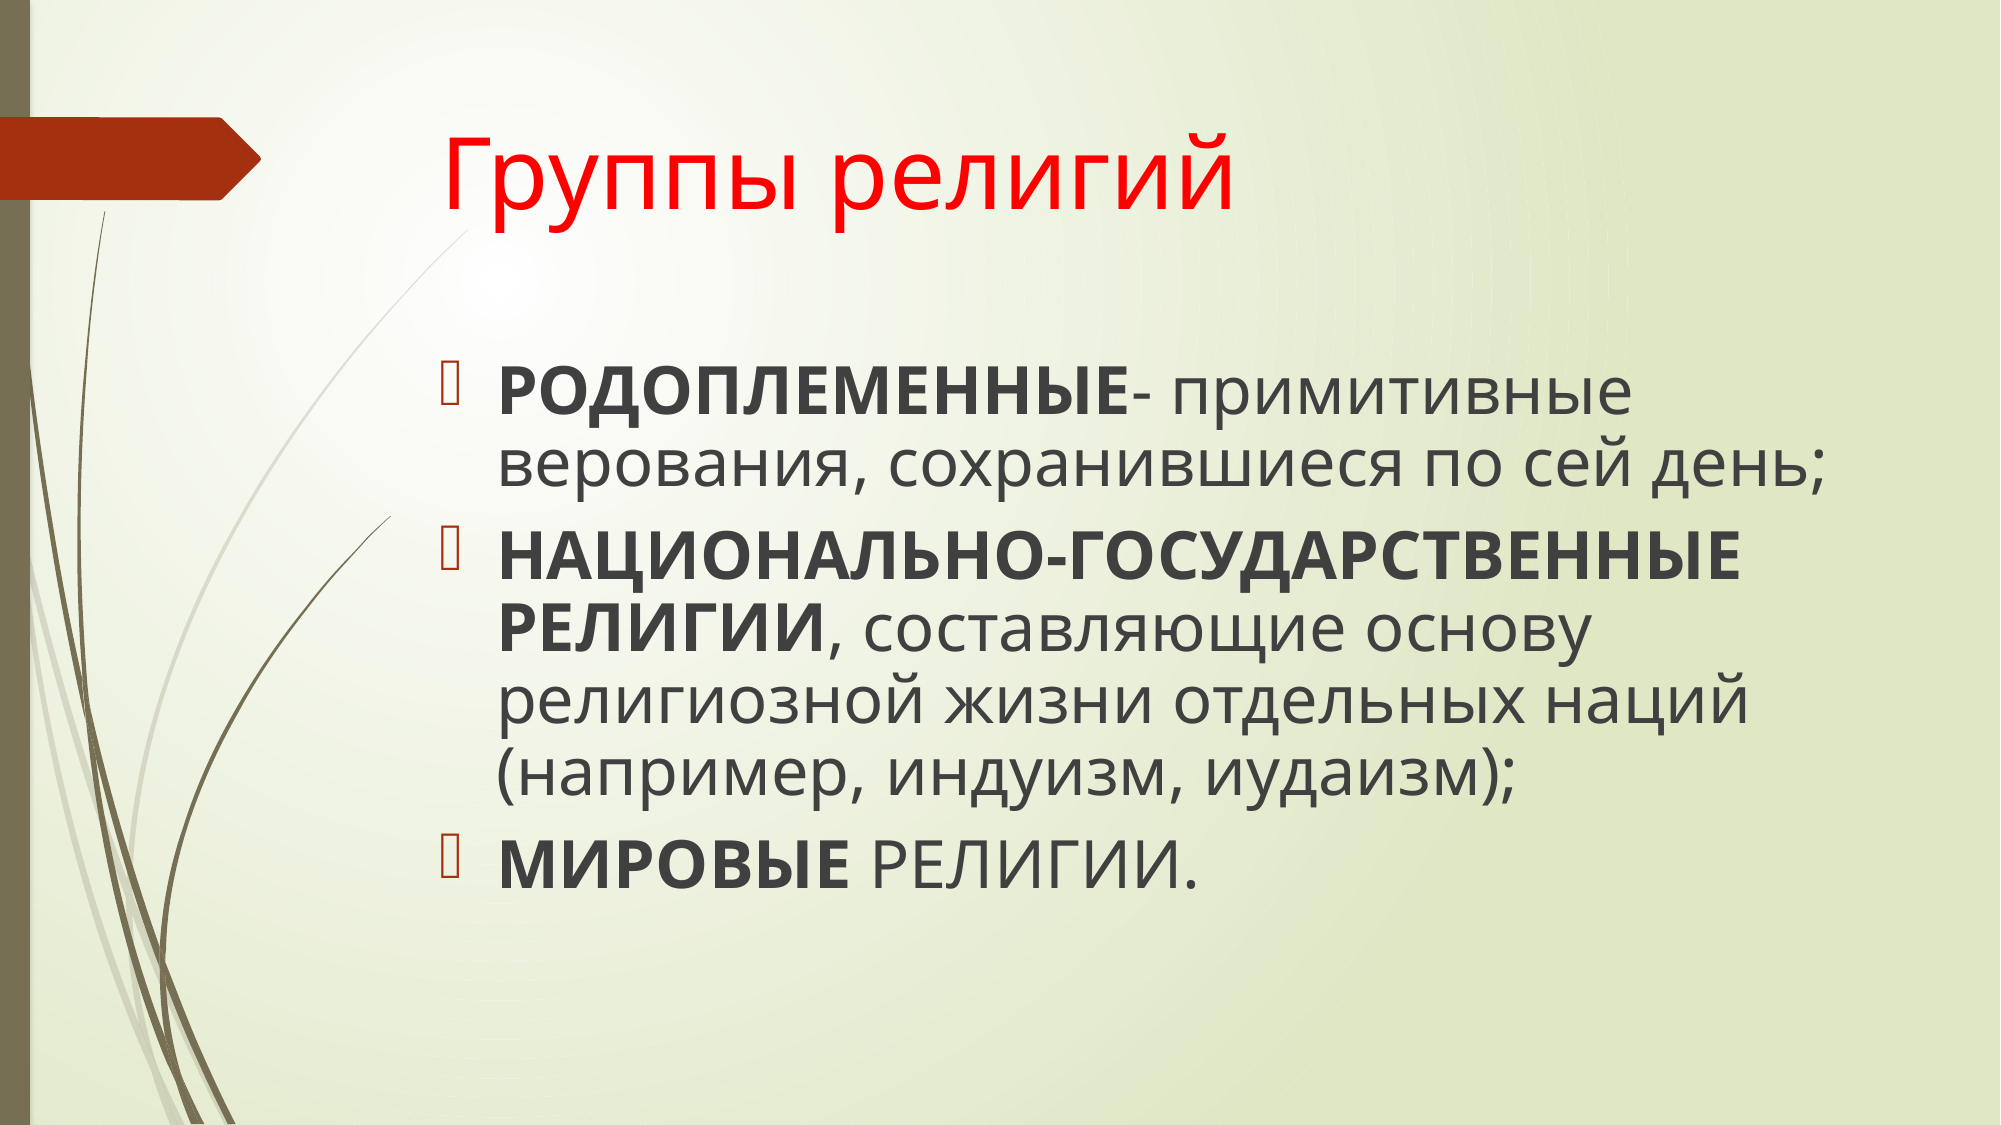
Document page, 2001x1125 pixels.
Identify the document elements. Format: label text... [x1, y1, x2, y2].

list РОДОПЛЕМЕННЫЕ- примитивные верования, сохранившиеся по сей день; НАЦИОНАЛЬНО-ГОСУДАРСТВЕННЫЕ РЕЛИГИИ, составляющие основу религиозной жизни отдельных наций (например, индуизм, иудаизм); МИРОВЫЕ РЕЛИГИИ. [424, 350, 1888, 970]
title Группы религий [425, 102, 1888, 313]
